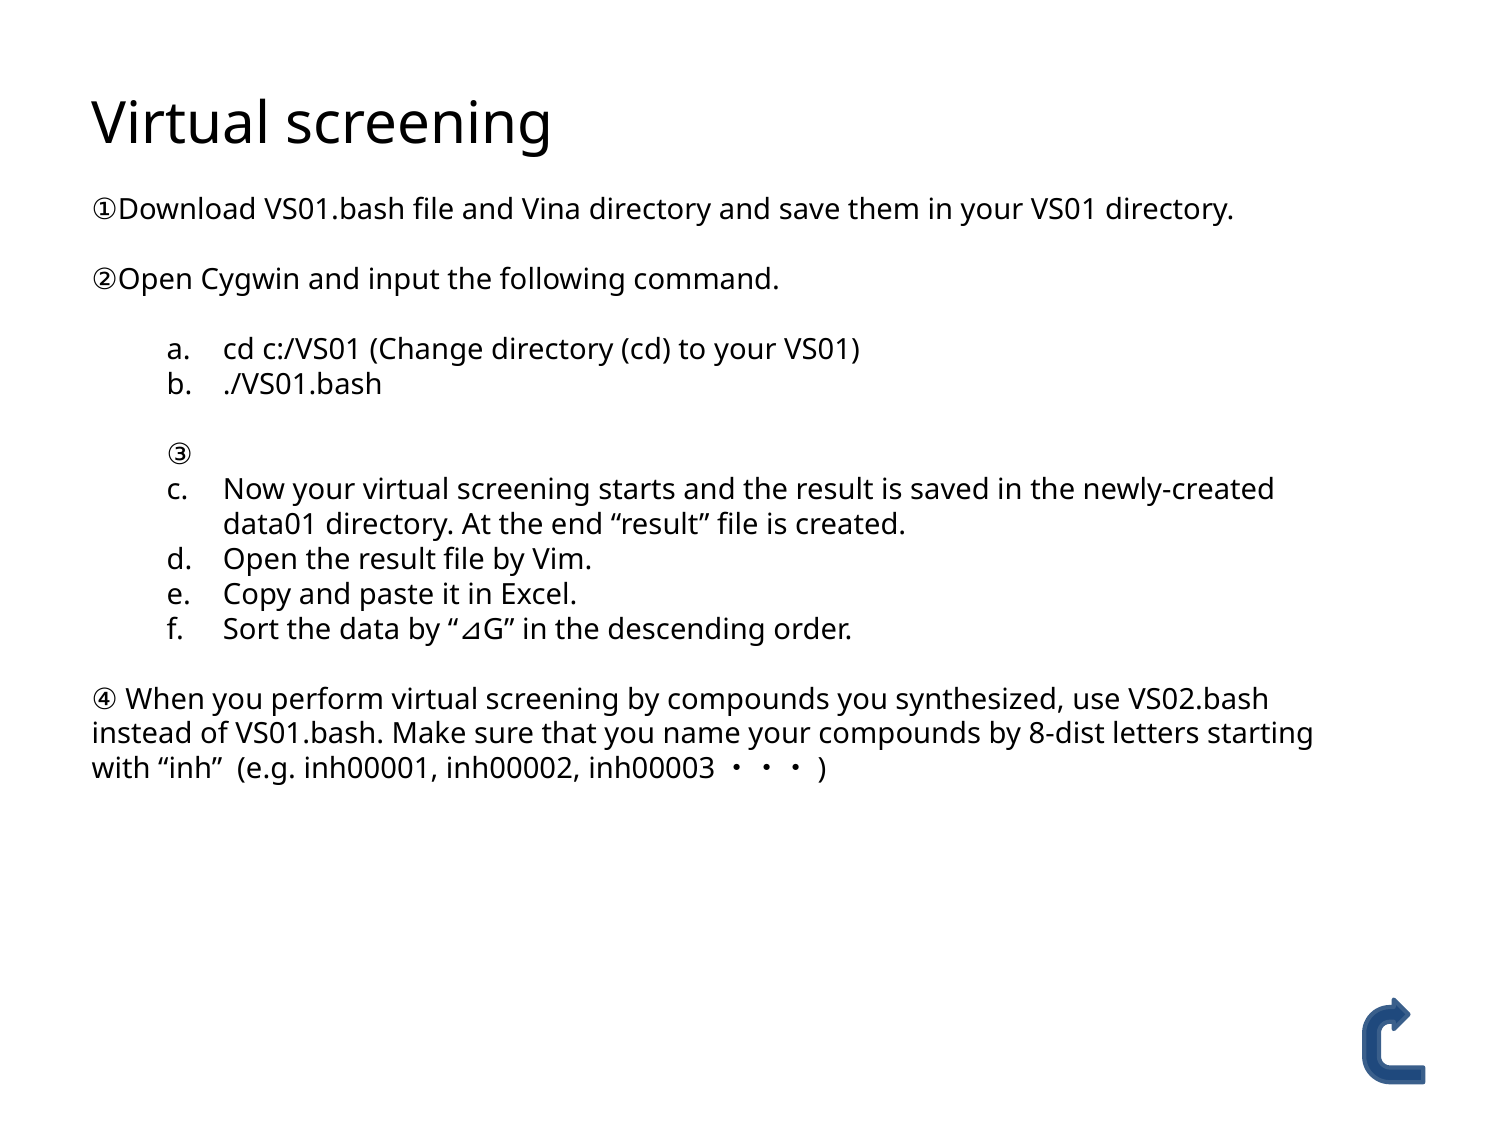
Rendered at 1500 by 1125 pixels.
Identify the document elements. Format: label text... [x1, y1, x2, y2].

text_box [1362, 997, 1426, 1085]
text_box Virtual screening ①Download VS01.bash file and Vina directory and save them in your VS01 directory. ②Open Cygwin and input the following command. cd c:/VS01 (Change directory (cd) to your VS01) ./VS01.bash ③ Now your virtual screening starts and the result is saved in the newly-created data01 directory. At the end “result” file is created. Open the result file by Vim. Copy and paste it in Excel. Sort the data by “⊿G” in the descending order. ④ When you perform virtual screening by compounds you synthesized, use VS02.bash instead of VS01.bash. Make sure that you name your compounds by 8-dist letters starting with “inh” (e.g. inh00001, inh00002, inh00003・・・) [76, 78, 1388, 828]
